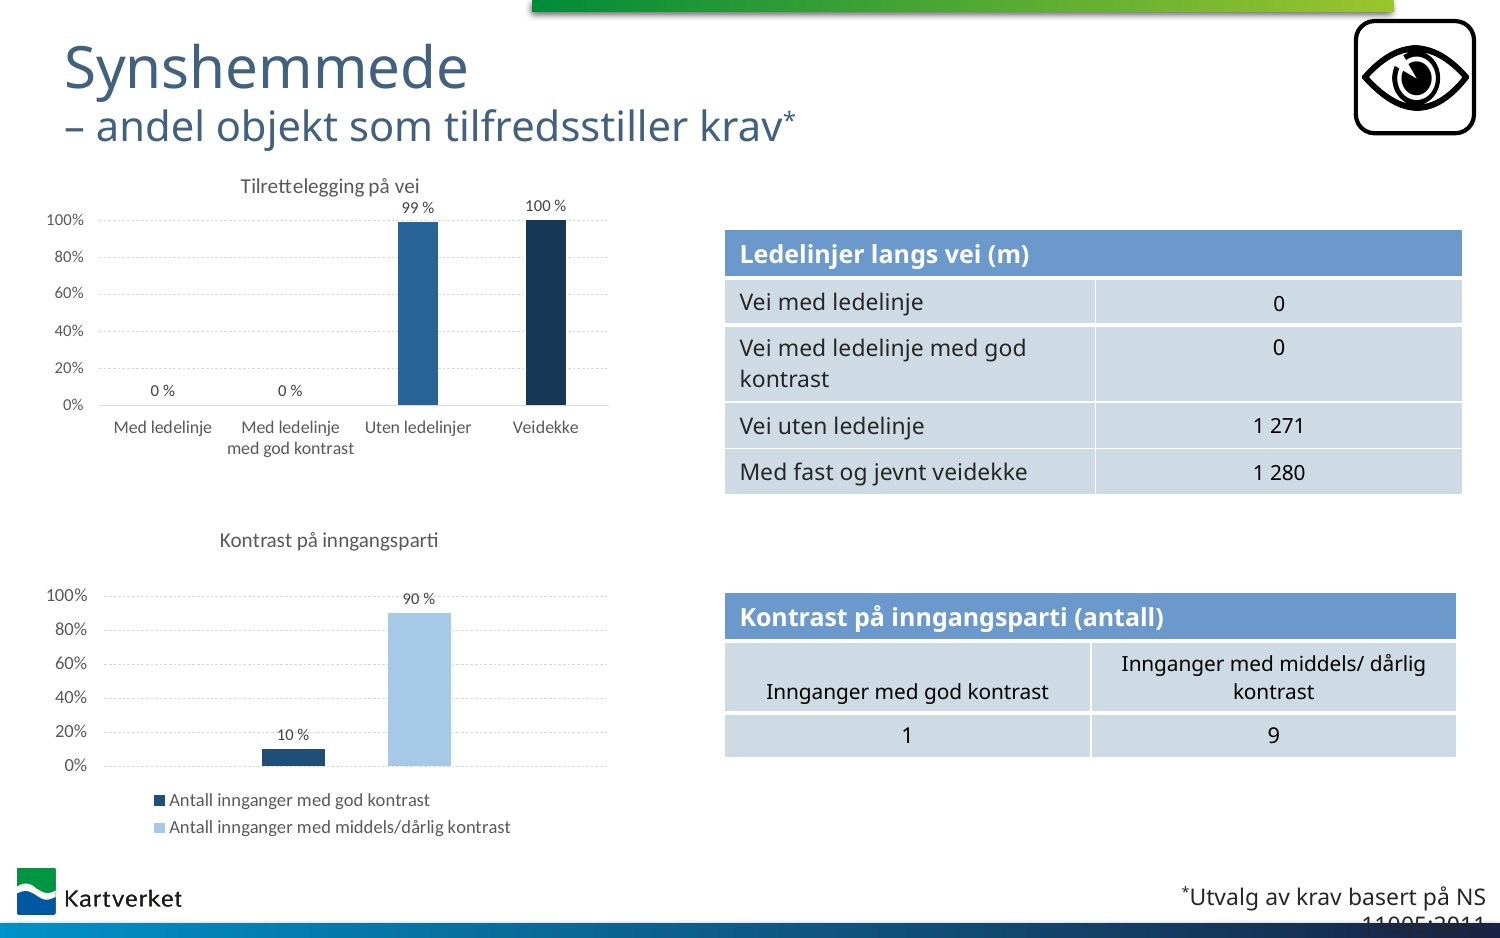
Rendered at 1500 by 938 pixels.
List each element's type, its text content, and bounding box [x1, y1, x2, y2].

table_cell Innganger med middels/ dårlig kontrast [1092, 643, 1456, 711]
table_cell Vei med ledelinje med god kontrast [725, 327, 1095, 401]
table_cell 1 [725, 715, 1090, 757]
table_cell 9 [1092, 715, 1456, 757]
table_cell 1 271 [1096, 403, 1462, 448]
text_box Synshemmede – andel objekt som tilfredsstiller krav* [49, 24, 1431, 158]
table_header Kontrast på inngangsparti (antall) [725, 593, 1456, 639]
table_header Ledelinjer langs vei (m) [725, 230, 1462, 276]
picture [41, 520, 618, 846]
table_cell Med fast og jevnt veidekke [725, 449, 1095, 494]
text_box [1355, 20, 1475, 134]
picture [41, 166, 619, 492]
text_box *Utvalg av krav basert på NS 11005:2011 [1068, 873, 1500, 938]
table_cell Vei uten ledelinje [725, 403, 1095, 448]
table_cell Innganger med god kontrast [725, 643, 1090, 711]
table_cell 1 280 [1096, 449, 1462, 494]
table_cell 0 [1096, 280, 1462, 323]
table_cell 0 [1096, 327, 1462, 401]
table_cell Vei med ledelinje [725, 280, 1095, 323]
